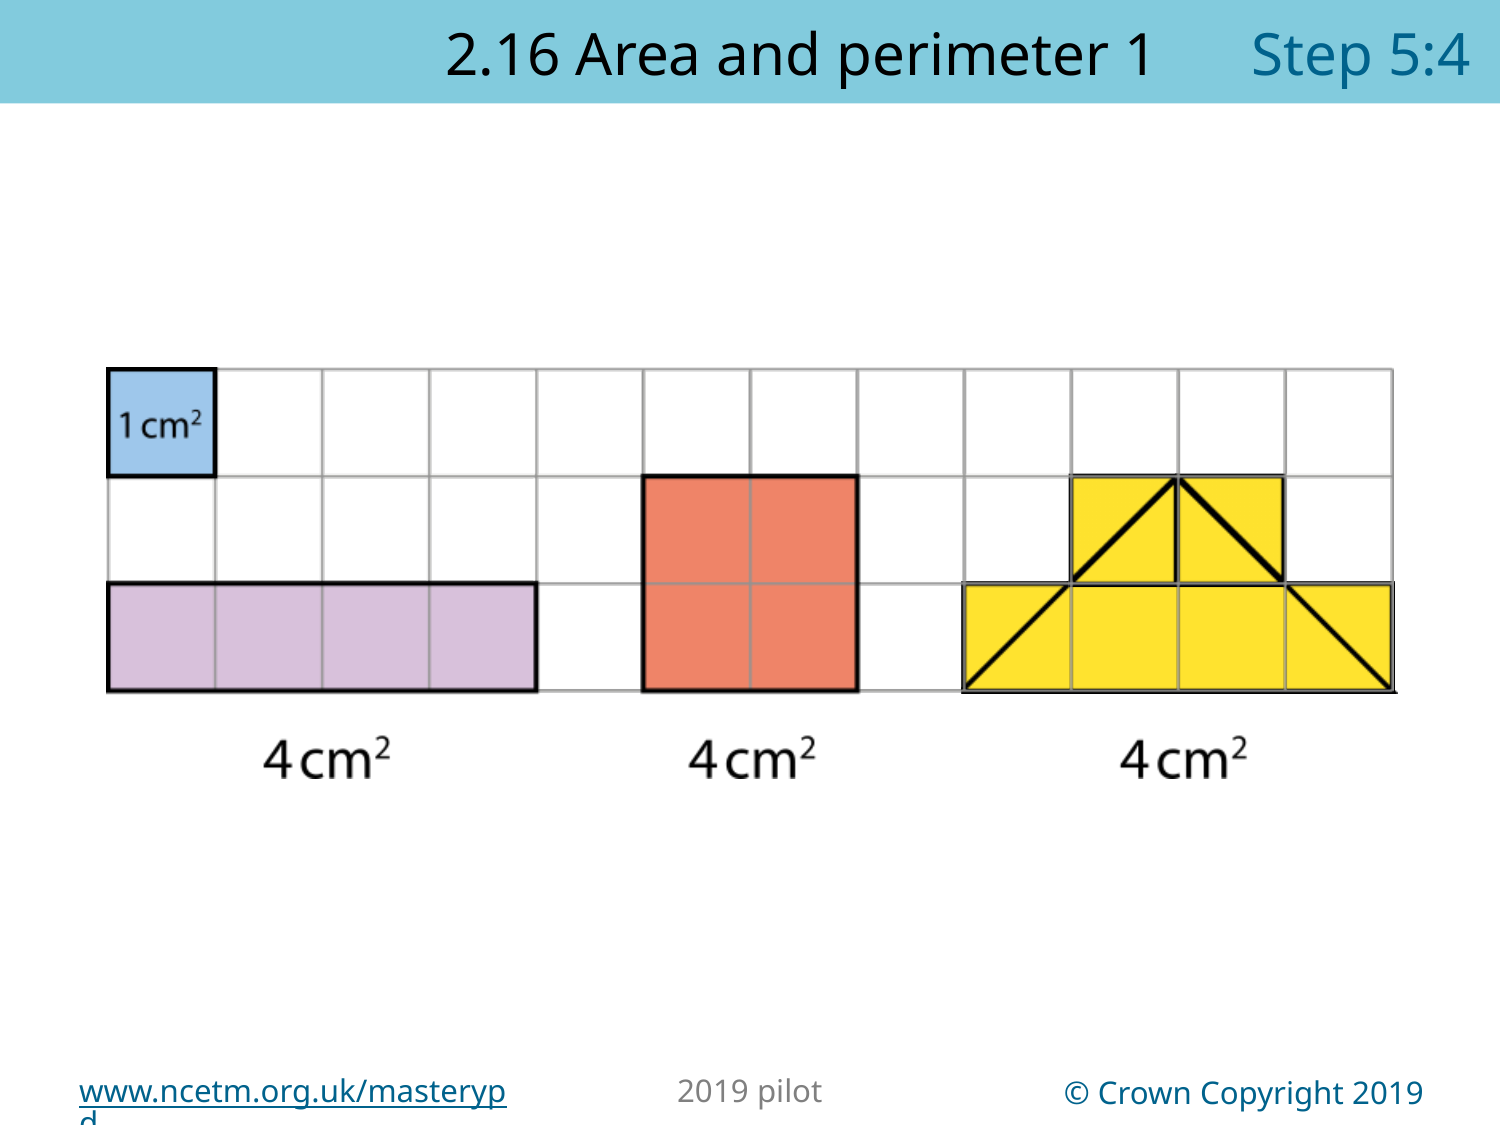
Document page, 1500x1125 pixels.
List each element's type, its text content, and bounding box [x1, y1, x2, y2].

picture [105, 366, 1398, 779]
list 2.16 Area and perimeter 1 Step 5:4 [0, 0, 1500, 104]
